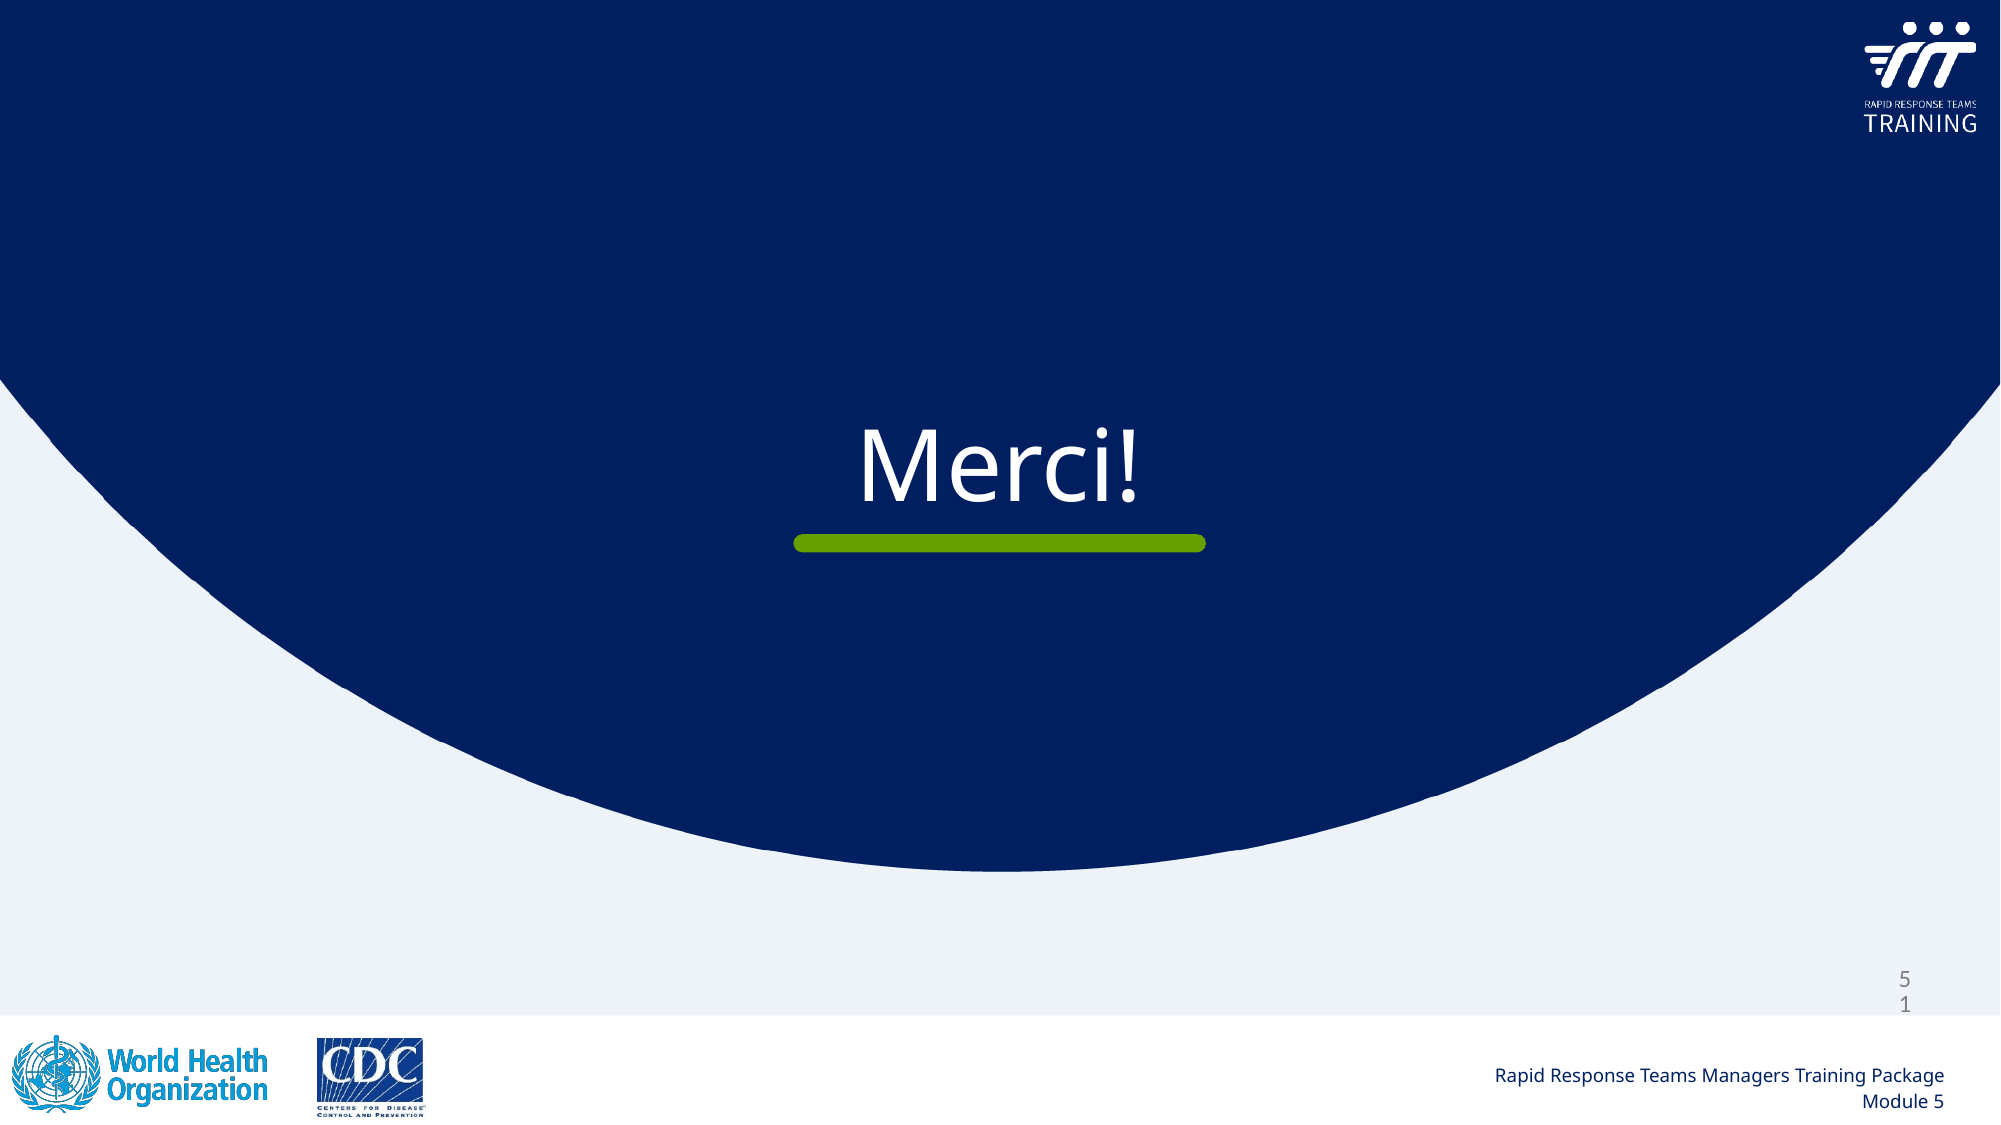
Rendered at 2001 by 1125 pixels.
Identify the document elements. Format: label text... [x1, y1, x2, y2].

picture [50, 1108, 62, 1113]
picture [71, 1053, 90, 1091]
list Merci! [67, 314, 1931, 623]
picture [36, 1088, 78, 1105]
picture [34, 1054, 43, 1078]
picture [317, 1038, 426, 1117]
picture [24, 1054, 36, 1087]
picture [59, 1035, 267, 1113]
picture [22, 1062, 26, 1077]
picture [30, 1083, 37, 1091]
picture [0, 0, 2001, 904]
picture [46, 1056, 54, 1062]
picture [12, 1083, 48, 1113]
picture [12, 1035, 54, 1068]
slide_number 51 [1883, 954, 1930, 1008]
picture [40, 1062, 47, 1070]
